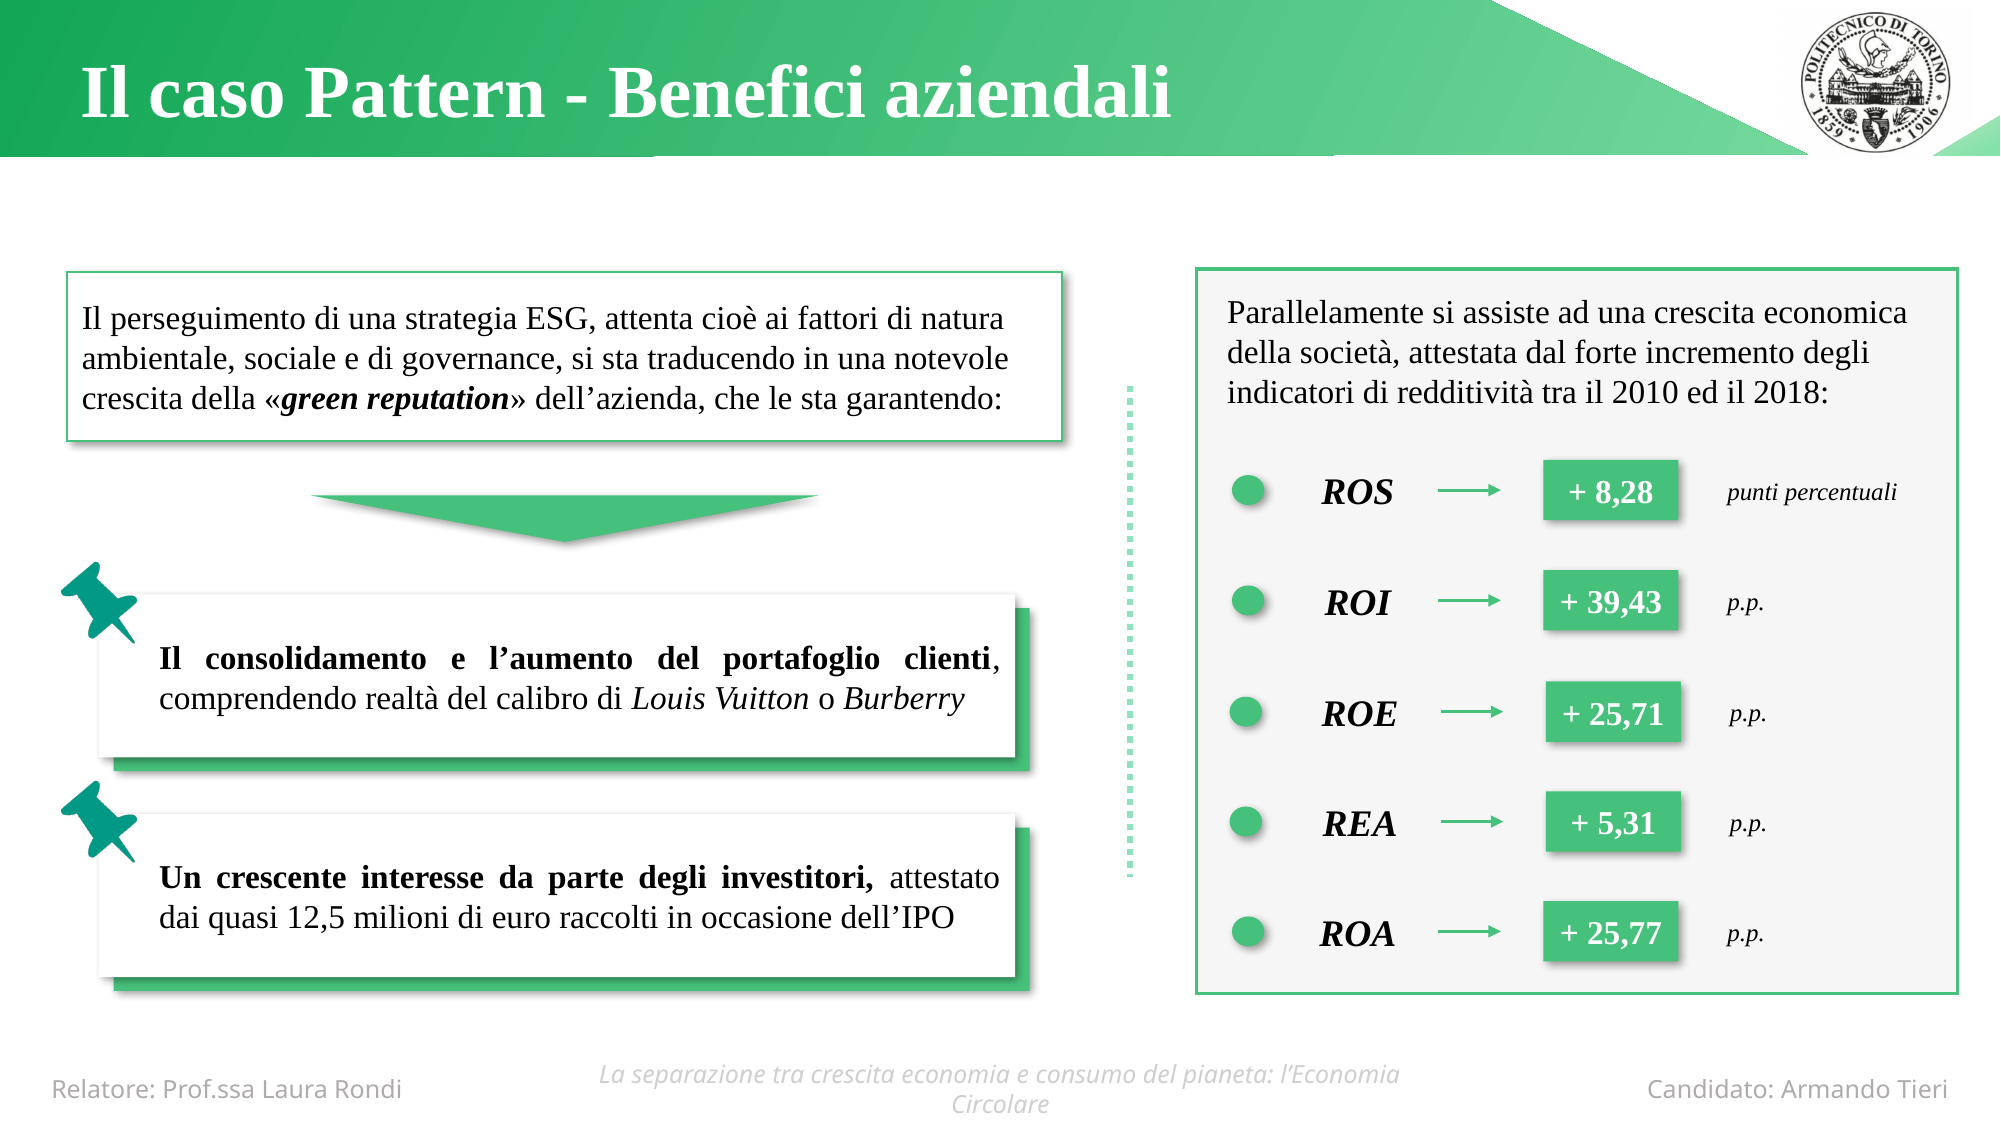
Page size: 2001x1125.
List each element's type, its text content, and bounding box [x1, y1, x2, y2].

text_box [1196, 268, 1958, 994]
picture [1779, 6, 1972, 157]
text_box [46, 271, 1062, 991]
title Il caso Pattern - Benefici aziendali [65, 29, 1691, 158]
